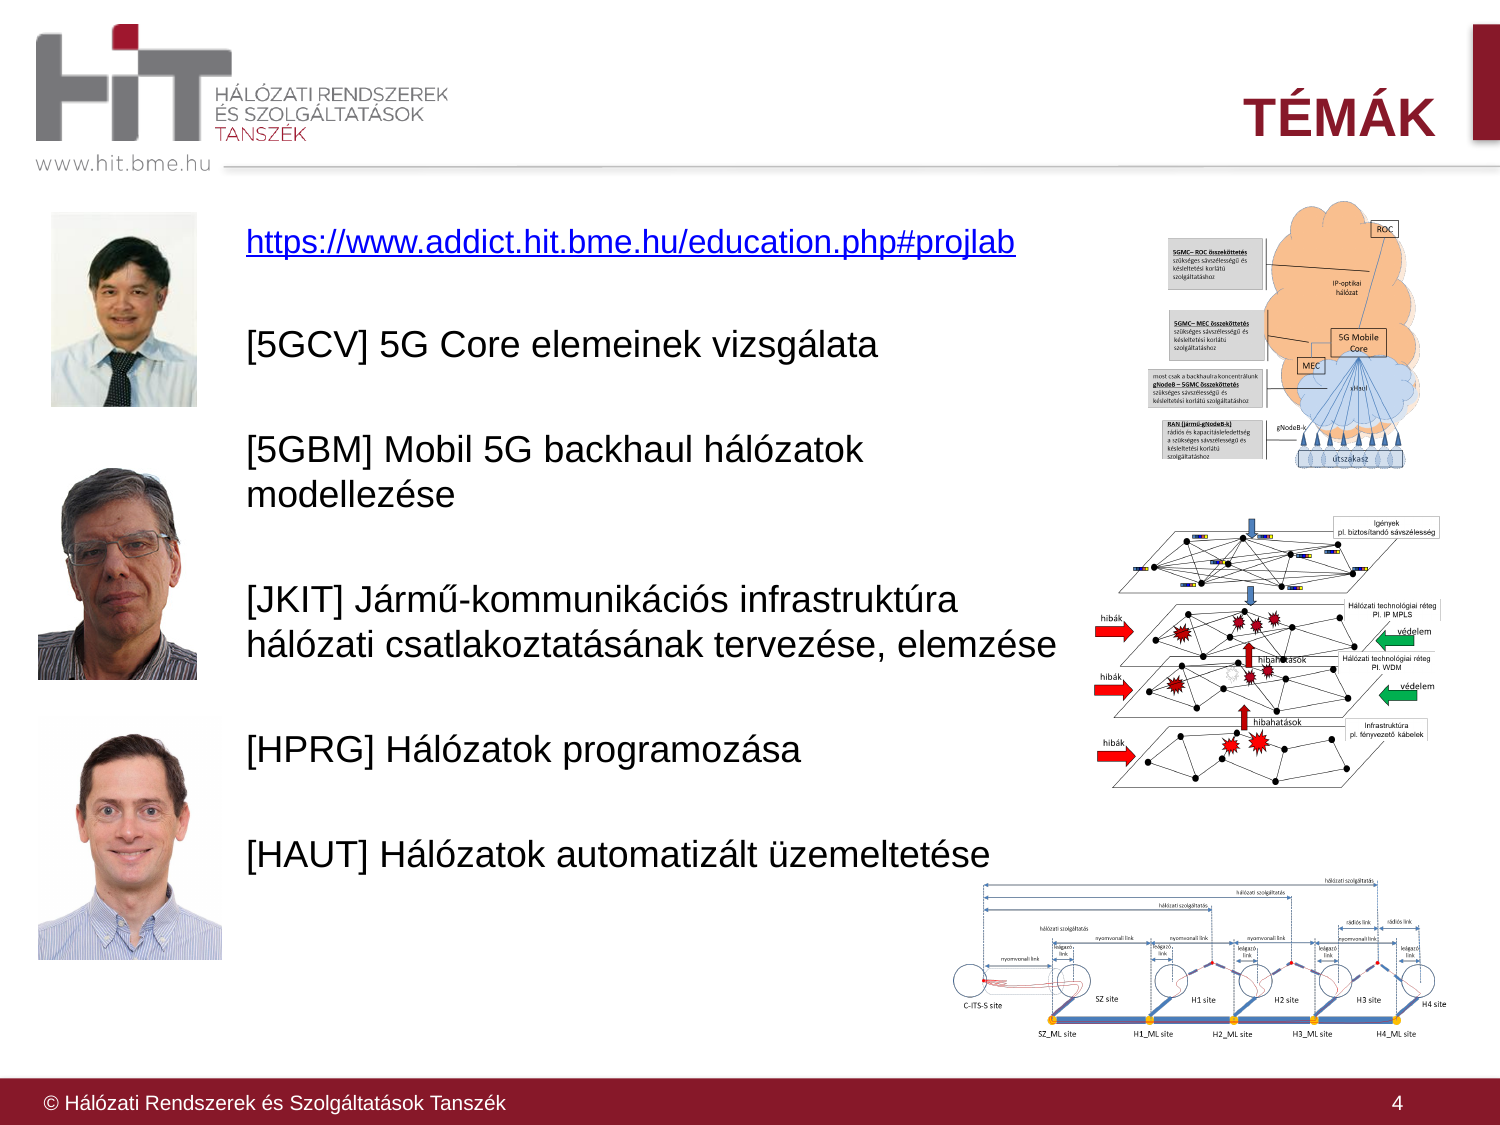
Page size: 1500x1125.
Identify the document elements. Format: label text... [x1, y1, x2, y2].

picture [38, 715, 222, 961]
picture [51, 212, 197, 408]
picture [38, 467, 197, 680]
title Témák [502, 15, 1452, 155]
list https://www.addict.hit.bme.hu/education.php#projlab [5GCV] 5G Core elemeinek vizsgálata [5GBM] Mobil 5G backhaul hálózatok modellezése [JKIT] Jármű-kommunikációs infrastruktúra hálózati csatlakoztatásának tervezése, elemzése [HPRG] Hálózatok programozása [HAUT] Hálózatok automatizált üzemeltetése [231, 212, 1085, 1055]
picture [1148, 201, 1421, 470]
picture [1094, 516, 1441, 788]
picture [953, 875, 1453, 1045]
